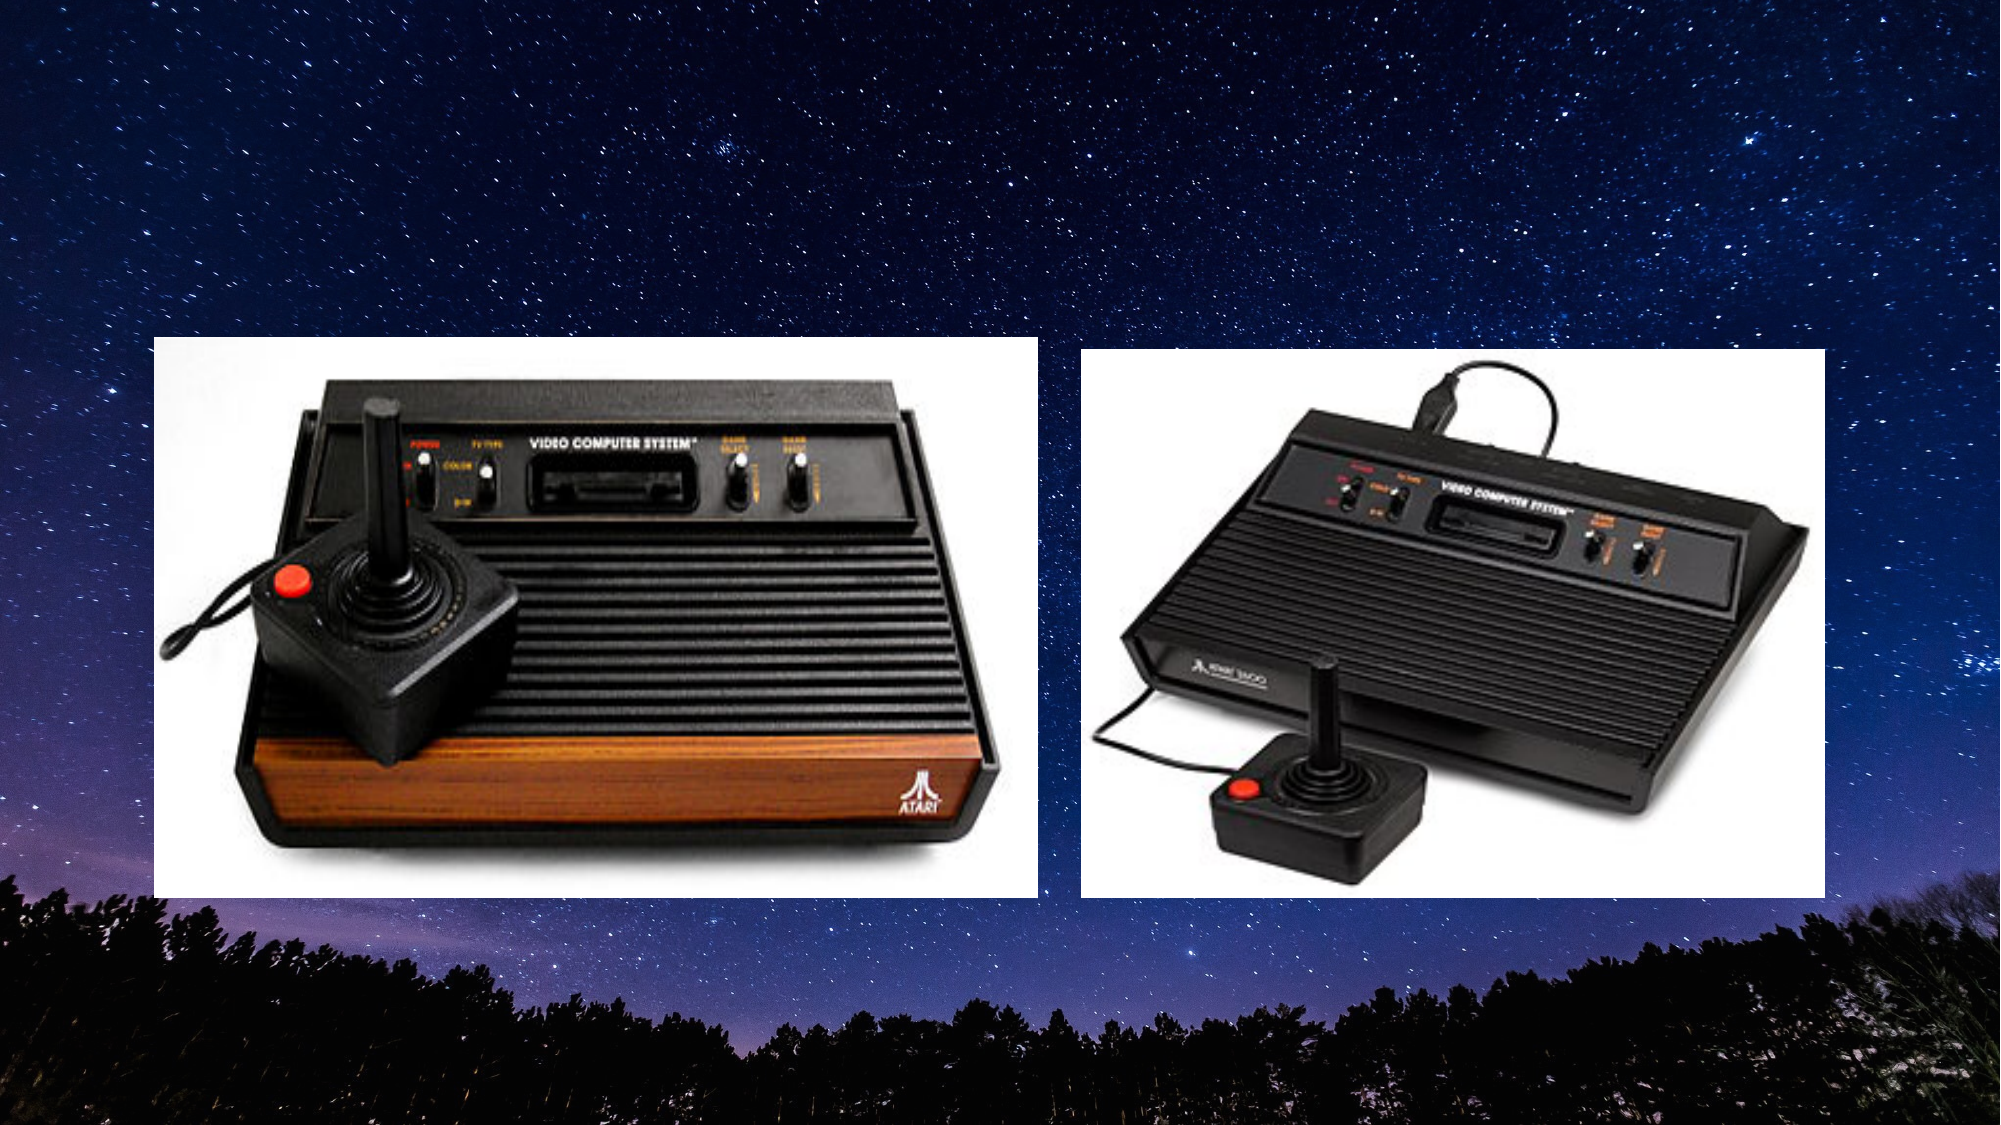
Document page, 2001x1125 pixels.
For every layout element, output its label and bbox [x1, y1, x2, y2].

list [154, 337, 1038, 898]
picture [0, 0, 2000, 1125]
